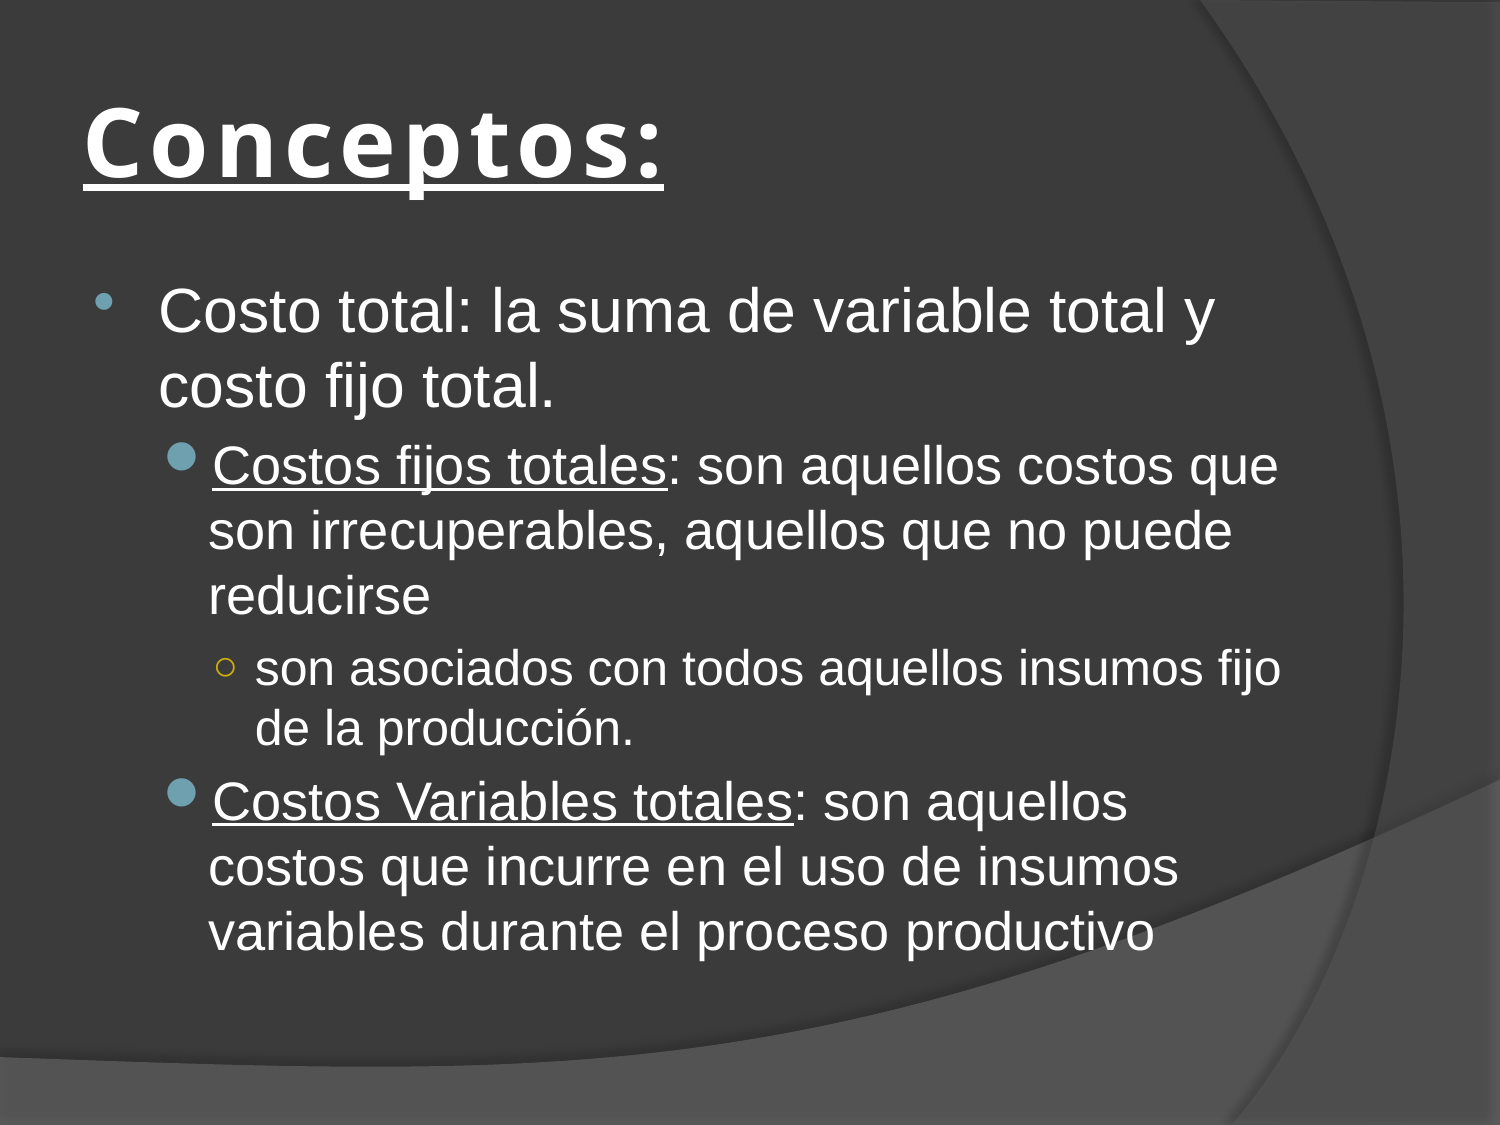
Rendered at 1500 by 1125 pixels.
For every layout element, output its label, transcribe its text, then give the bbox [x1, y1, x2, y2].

list Costo total: la suma de variable total y costo fijo total. Costos fijos totales: son aquellos costos que son irrecuperables, aquellos que no puede reducirse son asociados con todos aquellos insumos fijo de la producción. Costos Variables totales: son aquellos costos que incurre en el uso de insumos variables durante el proceso productivo [75, 262, 1300, 1005]
title Conceptos: [75, 45, 1300, 233]
